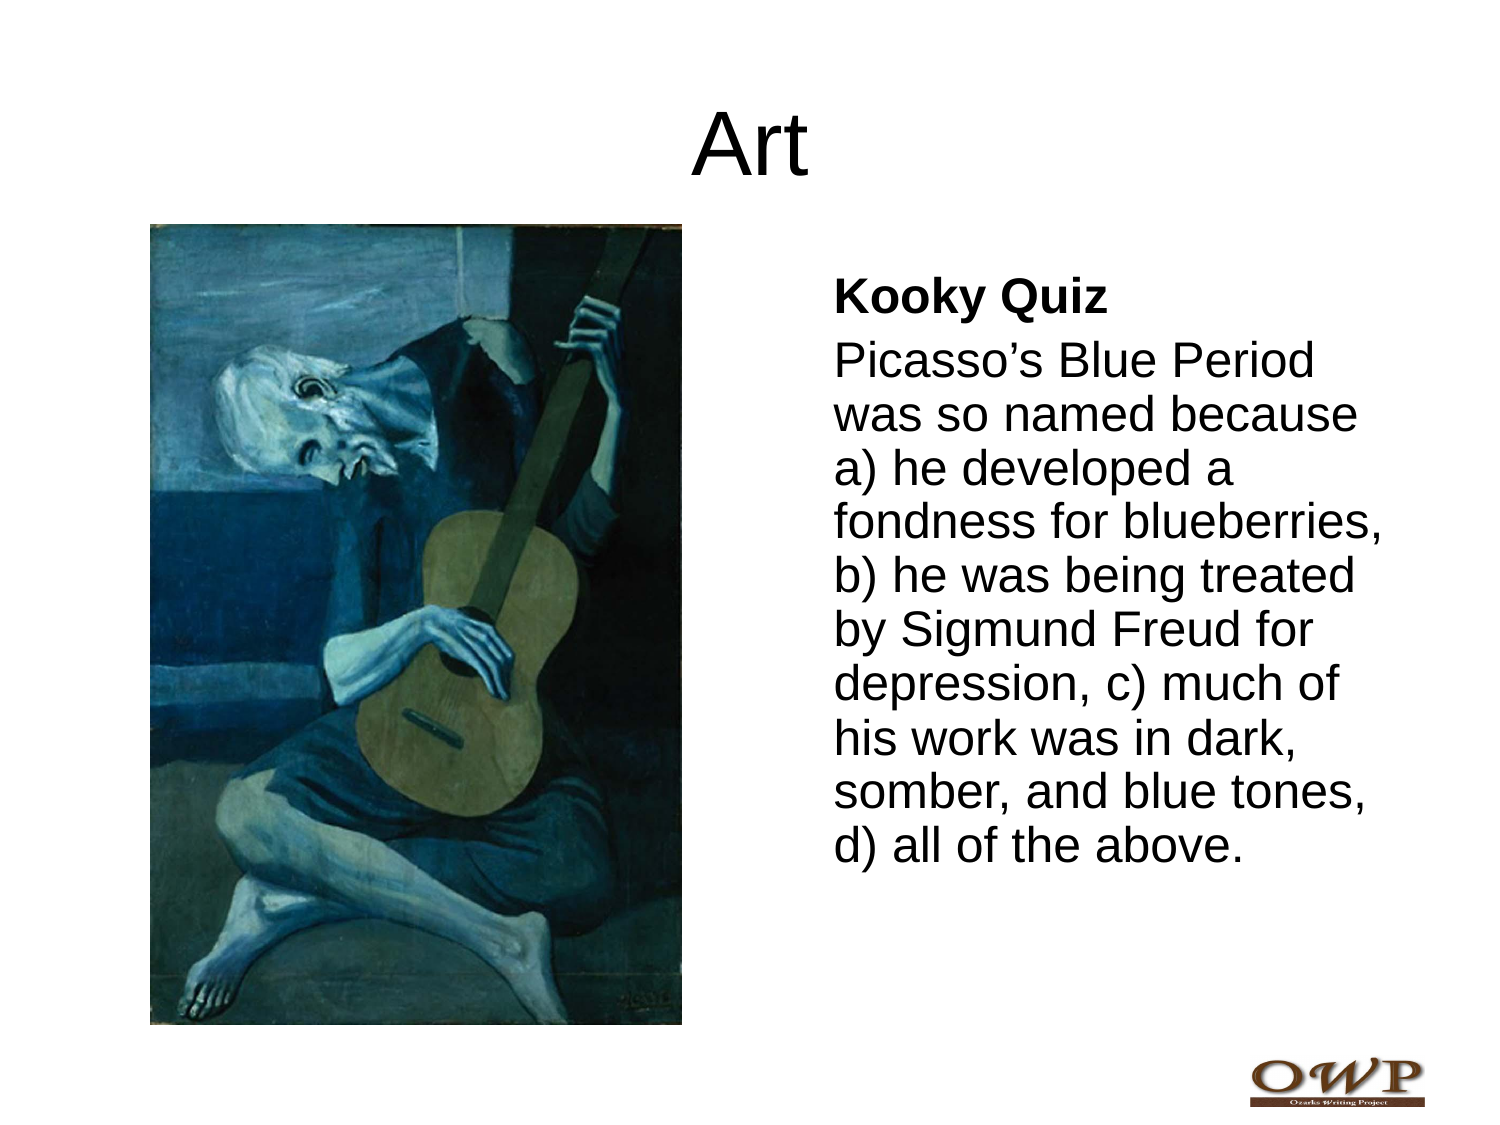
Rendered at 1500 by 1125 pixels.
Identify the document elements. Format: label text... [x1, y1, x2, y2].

picture [149, 224, 682, 1026]
picture [1250, 1055, 1426, 1108]
title Art [74, 44, 1426, 233]
list Kooky Quiz Picasso’s Blue Period was so named because a) he developed a fondness for blueberries, b) he was being treated by Sigmund Freud for depression, c) much of his work was in dark, somber, and blue tones, d) all of the above. [762, 262, 1426, 1006]
